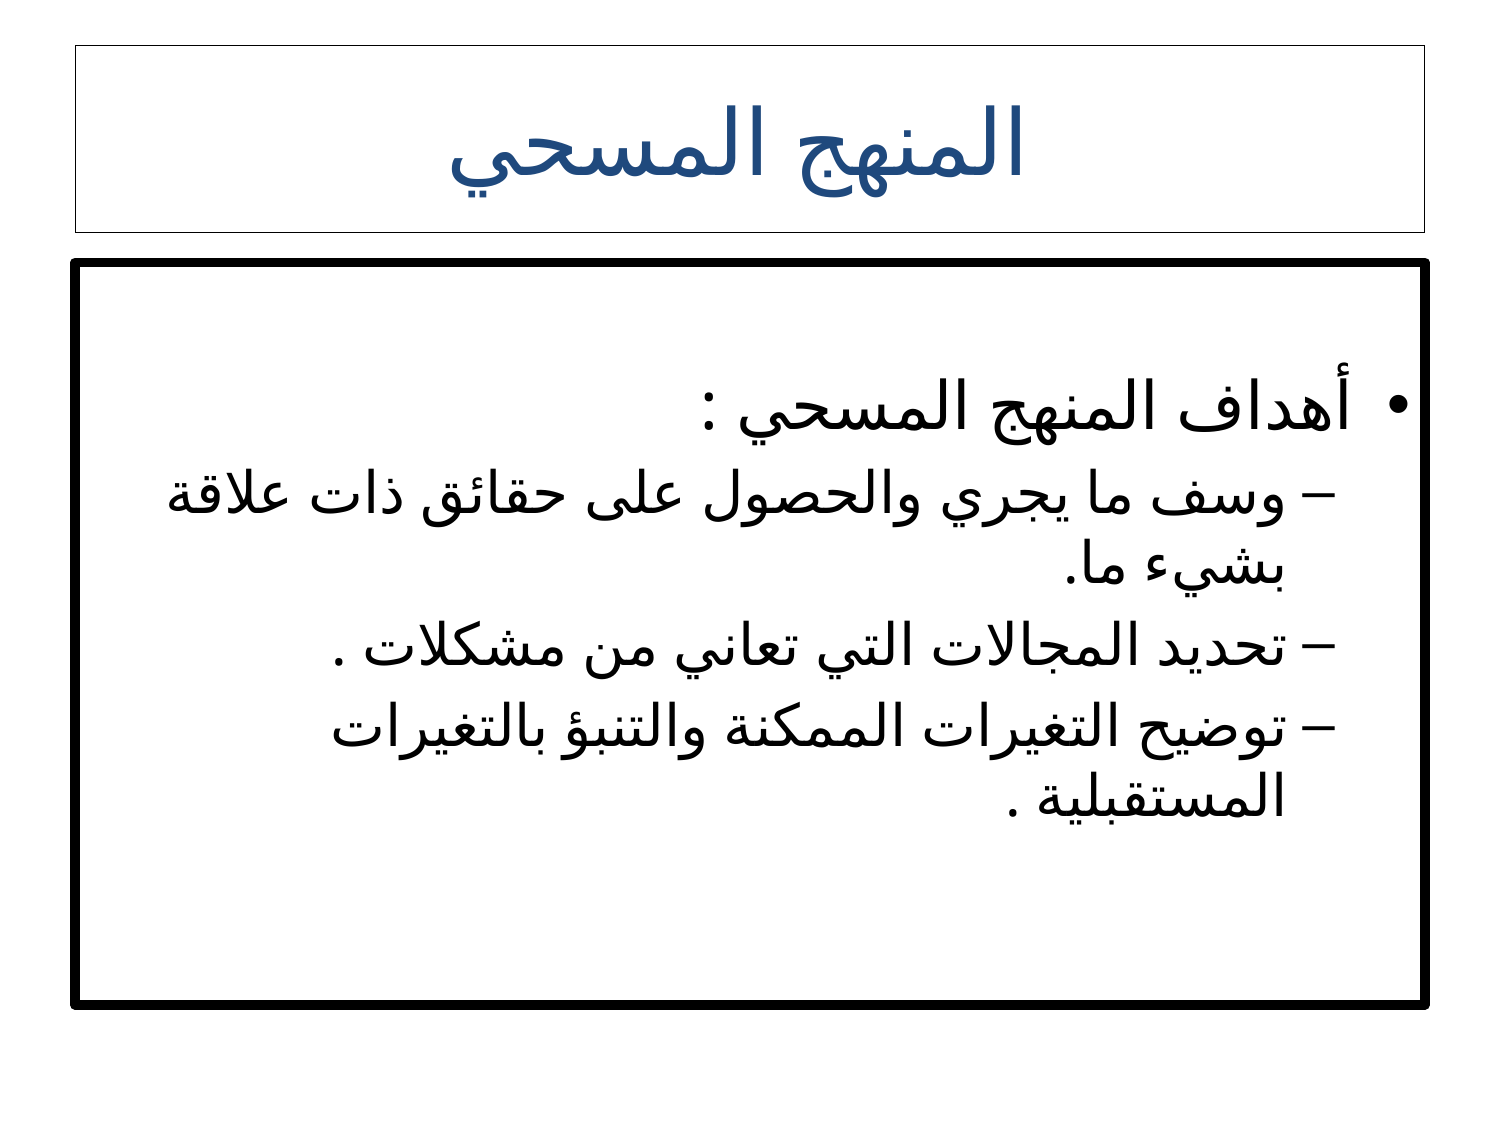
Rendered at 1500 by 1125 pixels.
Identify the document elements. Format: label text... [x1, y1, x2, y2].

list أهداف المنهج المسحي : وسف ما يجري والحصول على حقائق ذات علاقة بشيء ما. تحديد المجالات التي تعاني من مشكلات . توضيح التغيرات الممكنة والتنبؤ بالتغيرات المستقبلية . [75, 262, 1425, 1005]
title المنهج المسحي [75, 45, 1425, 233]
